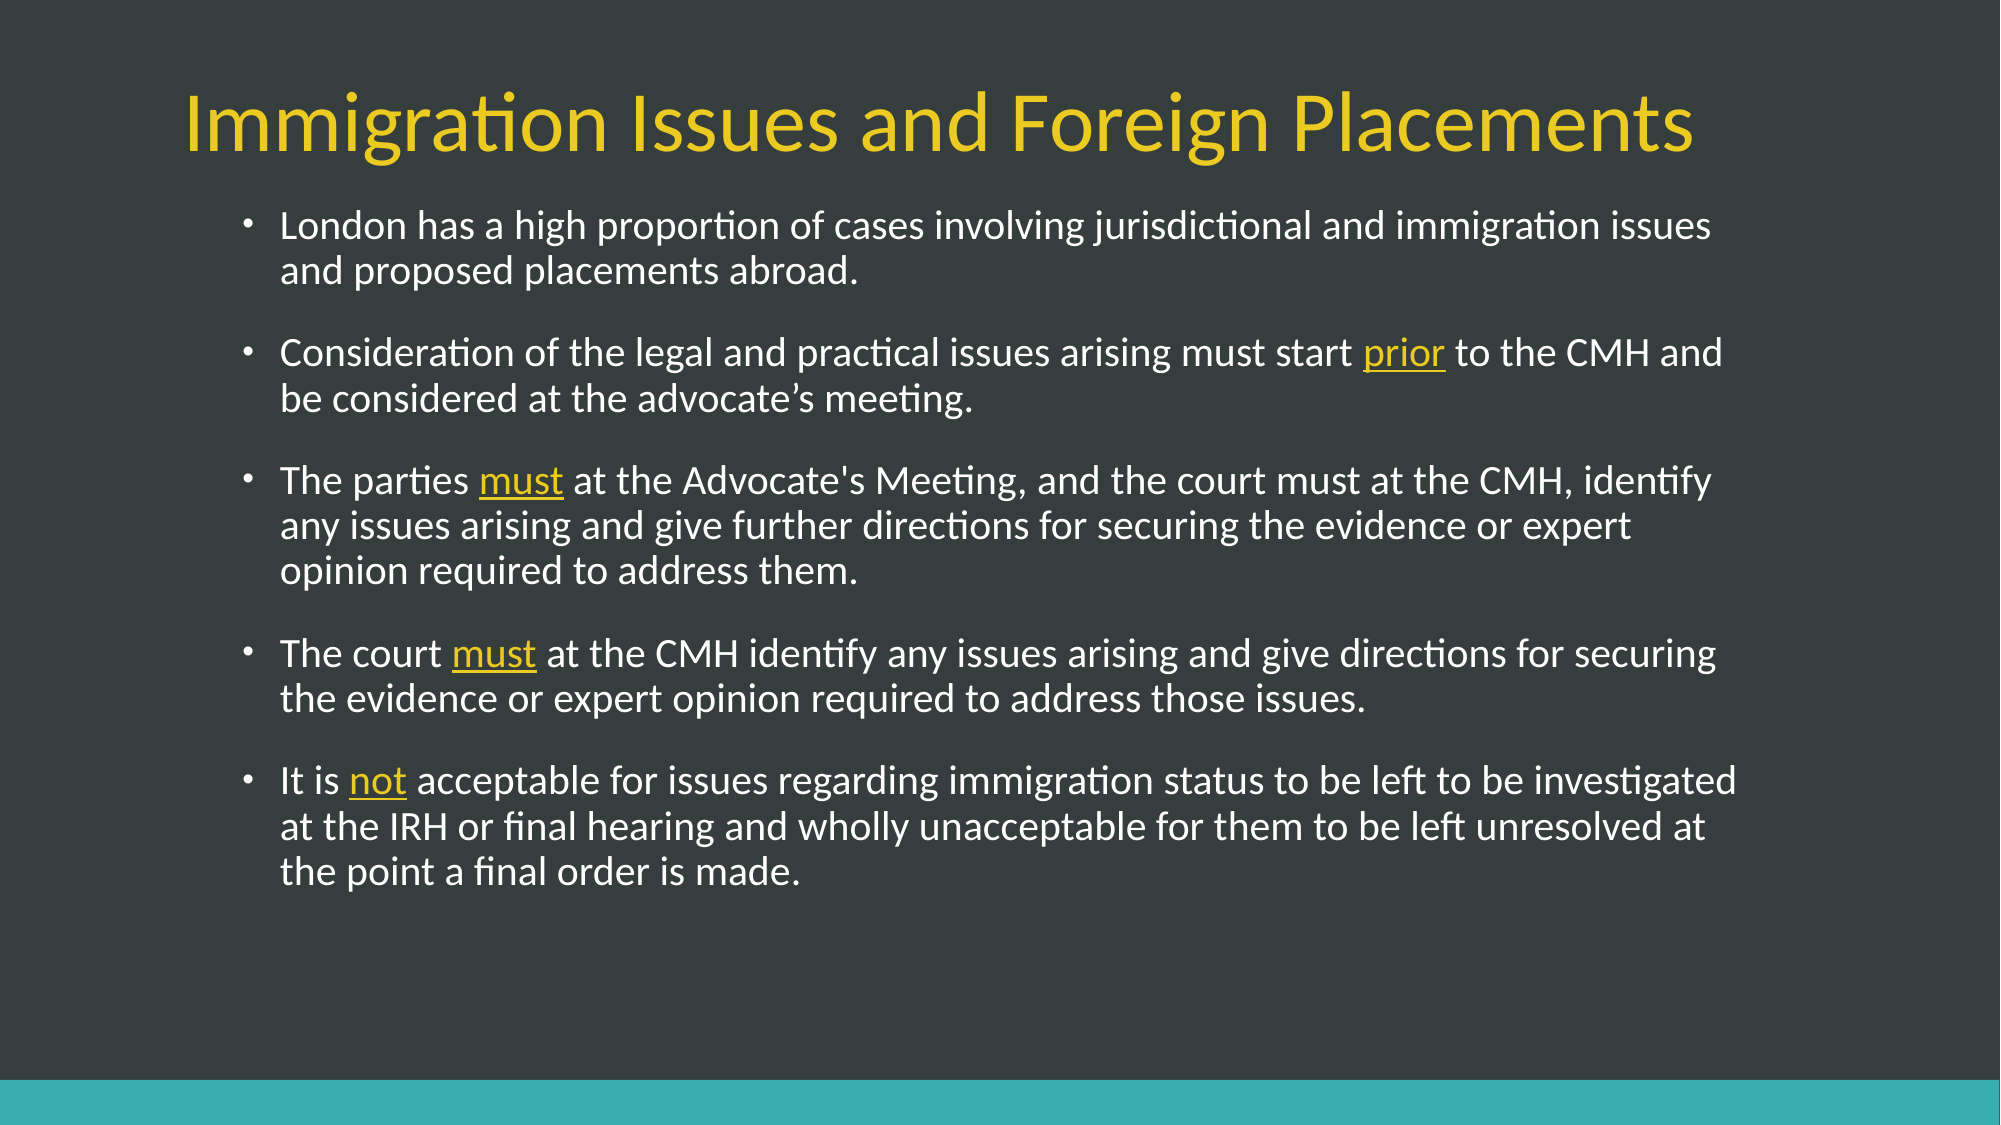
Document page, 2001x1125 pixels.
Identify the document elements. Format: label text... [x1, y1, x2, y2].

list London has a high proportion of cases involving jurisdictional and immigration issues and proposed placements abroad. Consideration of the legal and practical issues arising must start prior to the CMH and be considered at the advocate’s meeting. The parties must at the Advocate's Meeting, and the court must at the CMH, identify any issues arising and give further directions for securing the evidence or expert opinion required to address them. The court must at the CMH identify any issues arising and give directions for securing the evidence or expert opinion required to address those issues. It is not acceptable for issues regarding immigration status to be left to be investigated at the IRH or final hearing and wholly unacceptable for them to be left unresolved at the point a final order is made. [219, 195, 1780, 1060]
title Immigration Issues and Foreign Placements [168, 0, 1729, 178]
